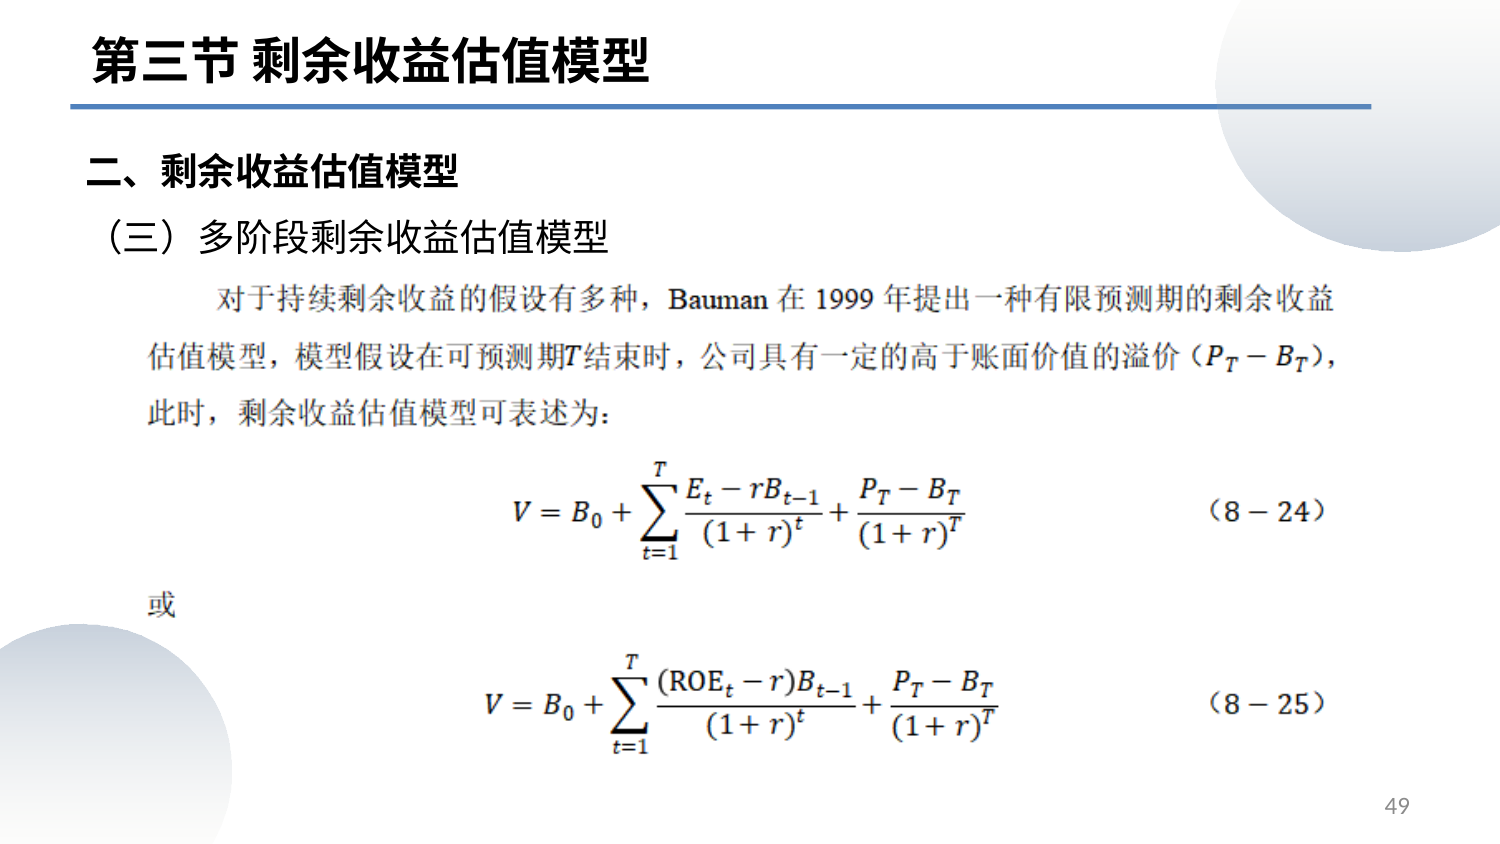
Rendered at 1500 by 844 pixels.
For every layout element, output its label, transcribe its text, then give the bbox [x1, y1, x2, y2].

text_box 二、剩余收益估值模型 [70, 117, 622, 188]
slide_number 49 [1074, 782, 1425, 827]
text_box （三）多阶段剩余收益估值模型 [70, 152, 1421, 293]
picture [116, 280, 1360, 774]
text_box [1213, 0, 1500, 255]
text_box [0, 621, 234, 844]
text_box 第三节 剩余收益估值模型 [74, 23, 1225, 96]
